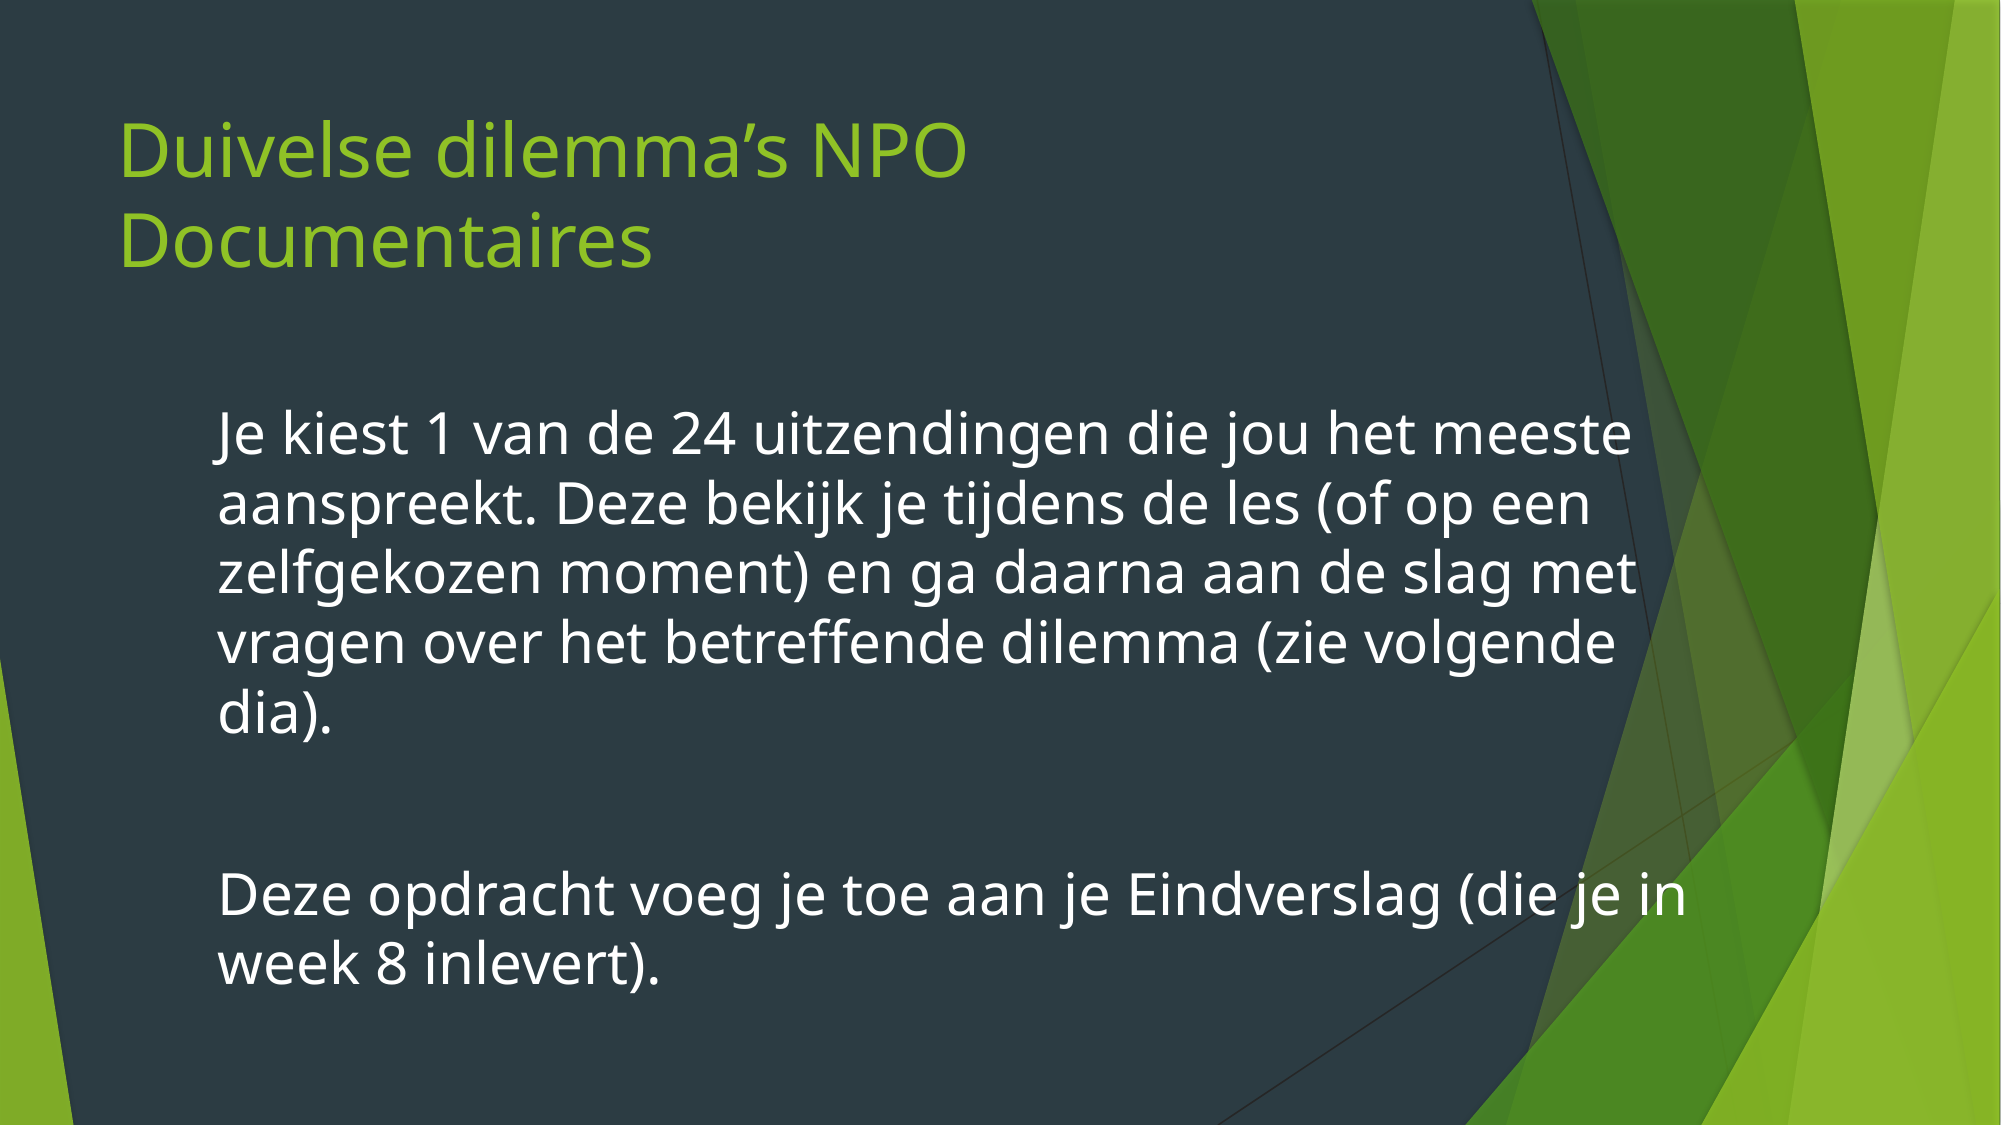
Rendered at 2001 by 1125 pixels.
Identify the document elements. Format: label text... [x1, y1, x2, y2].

list Je kiest 1 van de 24 uitzendingen die jou het meeste aanspreekt. Deze bekijk je tijdens de les (of op een zelfgekozen moment) en ga daarna aan de slag met vragen over het betreffende dilemma (zie volgende dia). Deze opdracht voeg je toe aan je Eindverslag (die je in week 8 inlevert). [127, 297, 1733, 1084]
title Duivelse dilemma’s NPO Documentaires [102, 94, 1513, 312]
